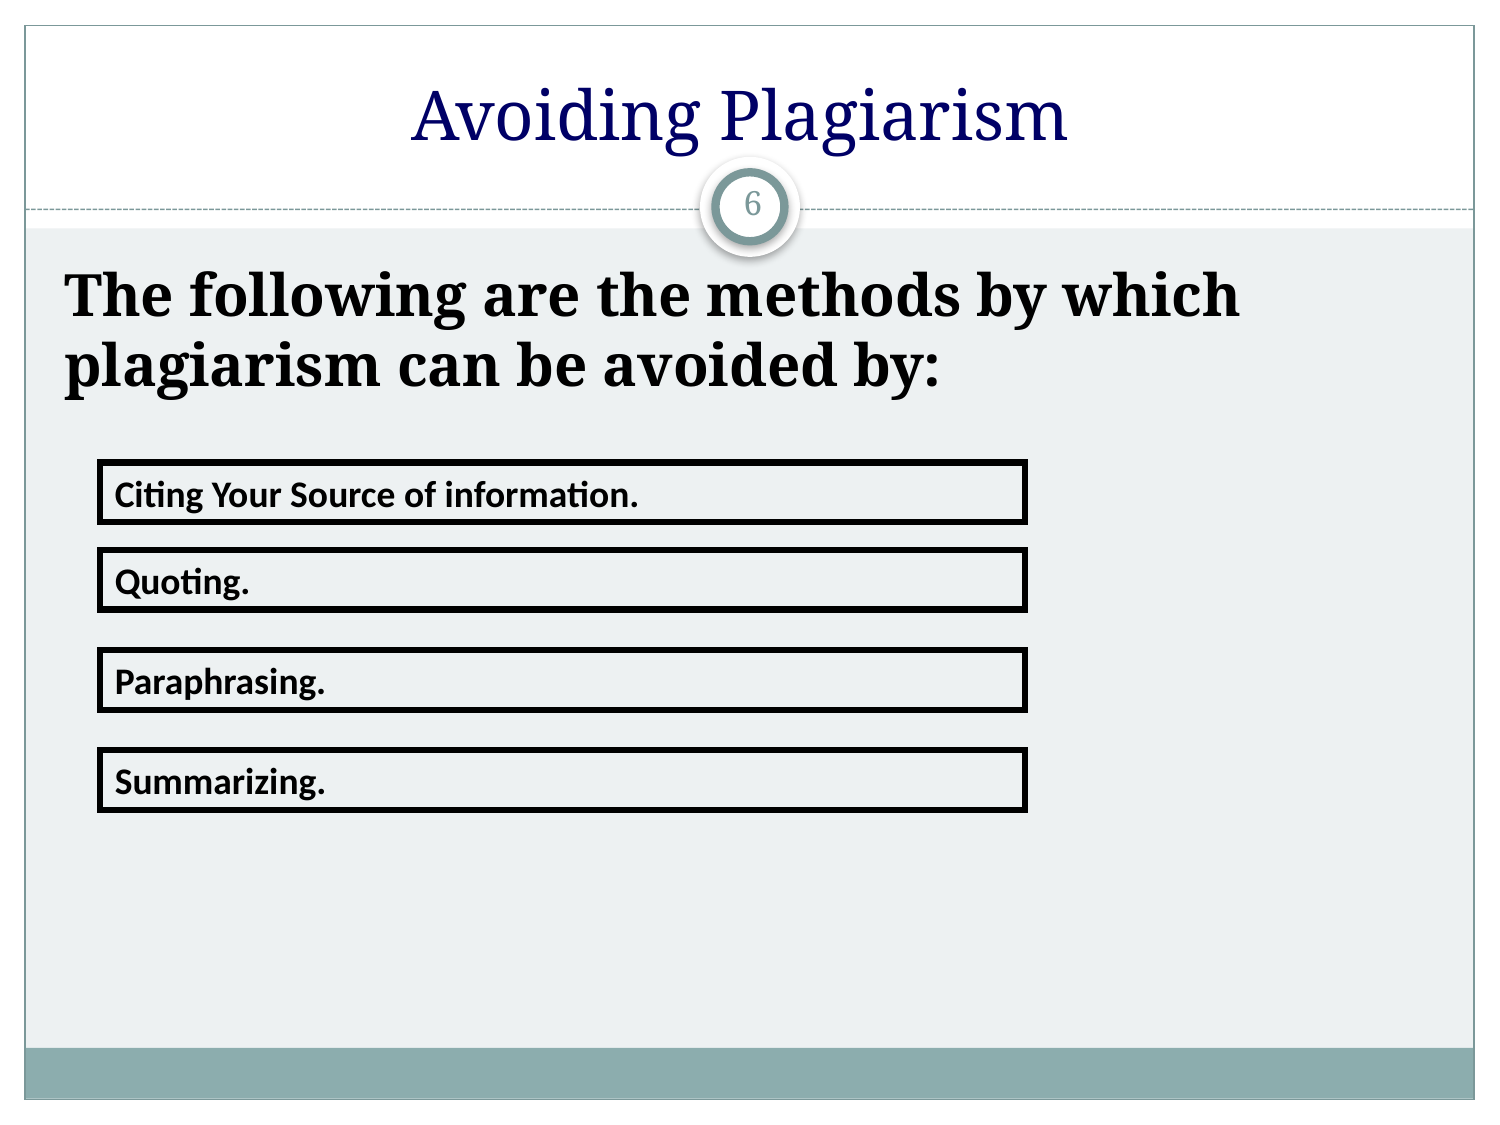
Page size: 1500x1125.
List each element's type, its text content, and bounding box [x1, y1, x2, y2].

slide_number 6 [715, 168, 791, 241]
text_box Summarizing. [99, 749, 1025, 810]
text_box Paraphrasing. [99, 649, 1025, 710]
list The following are the methods by which plagiarism can be avoided by: [49, 250, 1445, 1001]
text_box Citing Your Source of information. [99, 462, 1025, 523]
title Avoiding Plagiarism [49, 37, 1450, 162]
text_box Quoting. [99, 549, 1025, 610]
